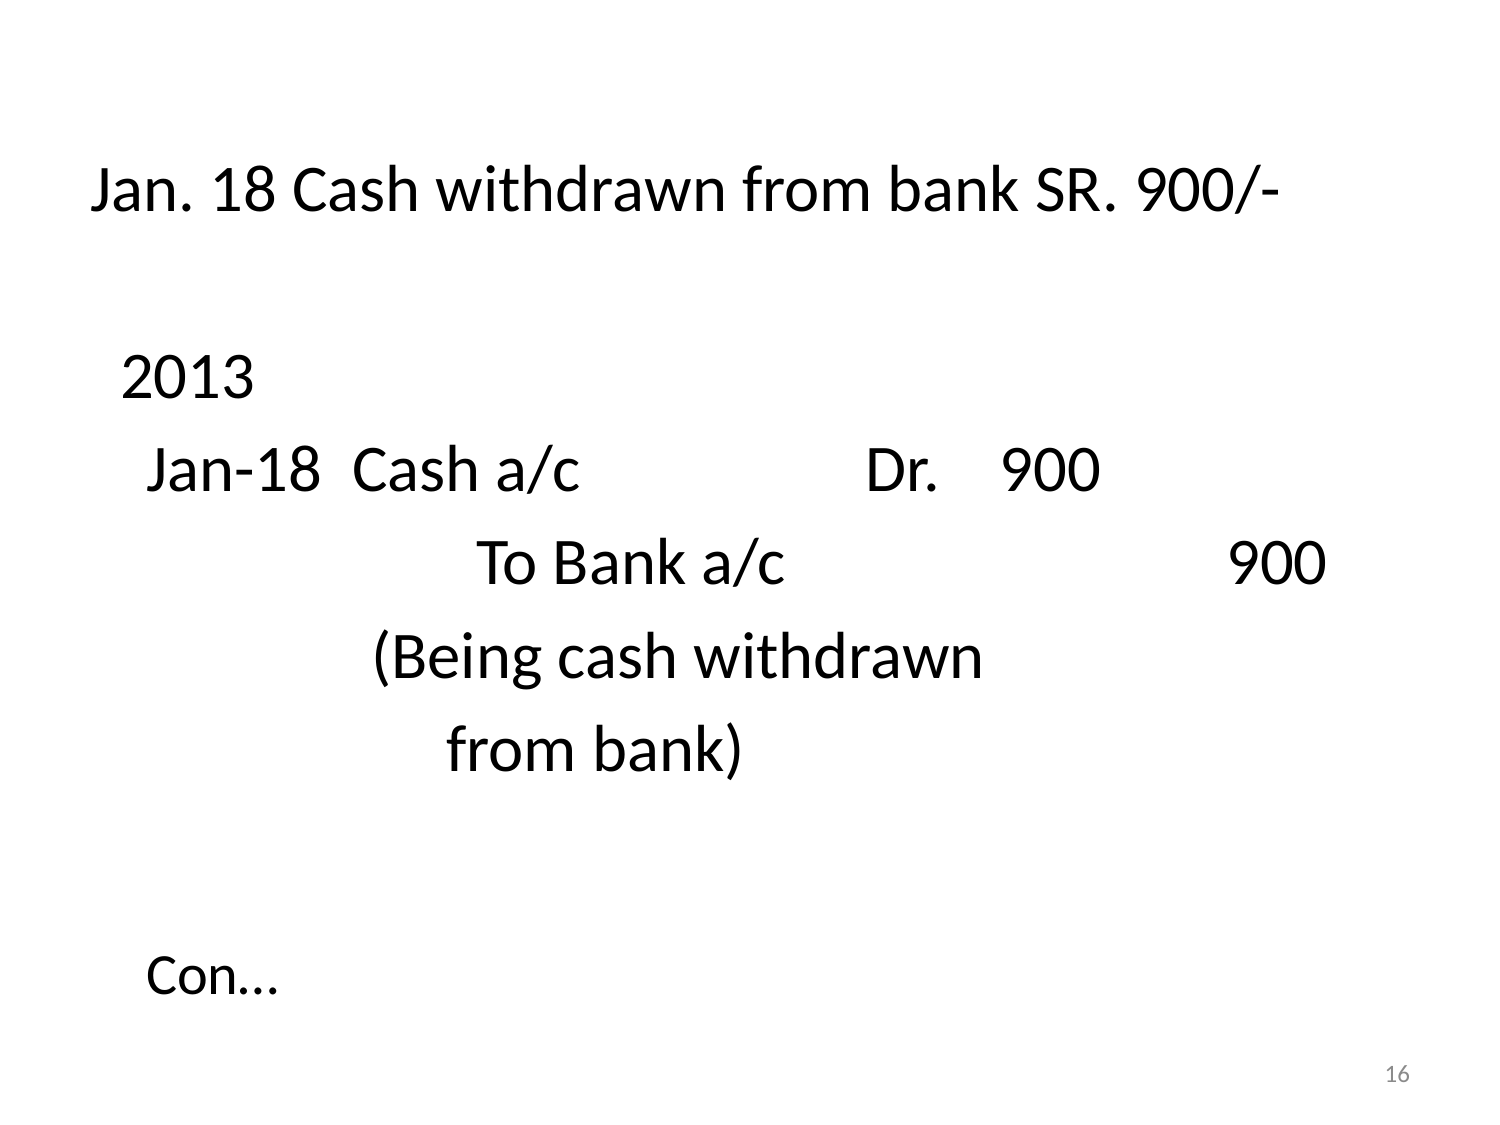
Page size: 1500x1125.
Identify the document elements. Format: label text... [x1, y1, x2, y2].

slide_number 16 [1074, 1042, 1425, 1103]
list Jan. 18 Cash withdrawn from bank SR. 900/- 2013 Jan-18 Cash a/c Dr. 900 To Bank a/c 900 (Being cash withdrawn from bank) Con… [75, 137, 1425, 1005]
